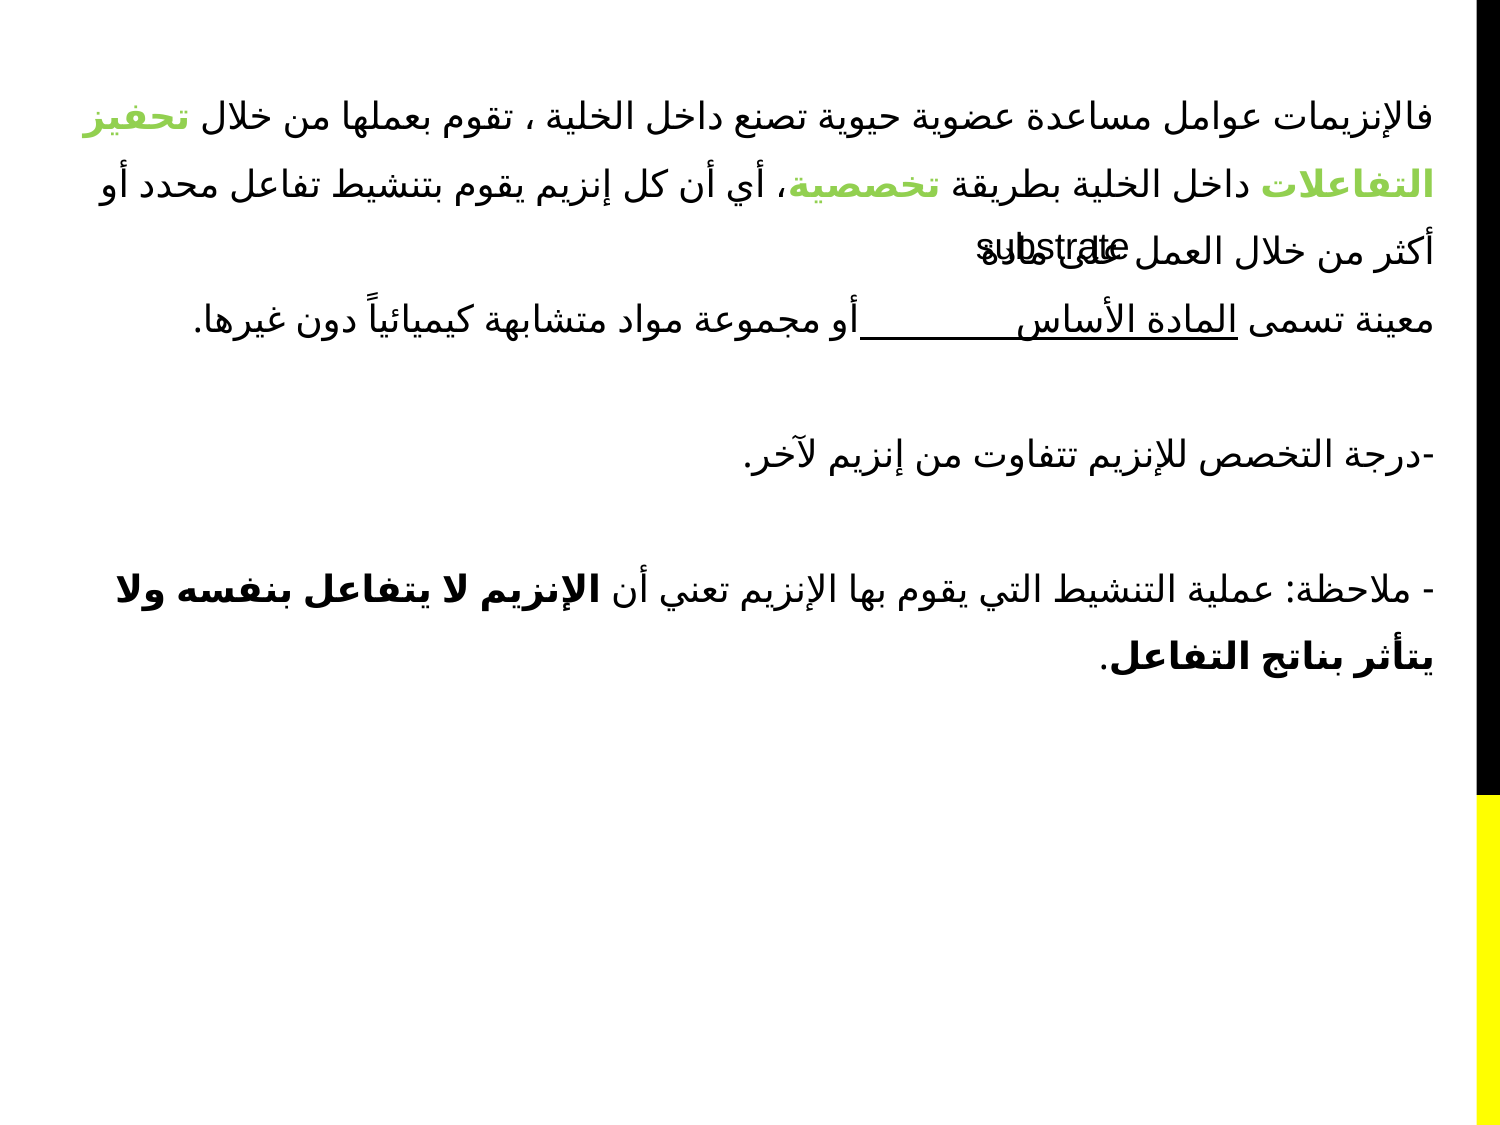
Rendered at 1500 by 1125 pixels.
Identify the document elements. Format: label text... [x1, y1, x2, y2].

text_box فالإنزيمات عوامل مساعدة عضوية حيوية تصنع داخل الخلية ، تقوم بعملها من خلال تحفيز التفاعلات داخل الخلية بطريقة تخصصية، أي أن كل إنزيم يقوم بتنشيط تفاعل محدد أو أكثر من خلال العمل على مادة معينة تسمى المادة الأساس أو مجموعة مواد متشابهة كيميائياً دون غيرها. -درجة التخصص للإنزيم تتفاوت من إنزيم لآخر. - ملاحظة: عملية التنشيط التي يقوم بها الإنزيم تعني أن الإنزيم لا يتفاعل بنفسه ولا يتأثر بناتج التفاعل. [24, 62, 1450, 910]
text_box substrate [961, 214, 1150, 275]
